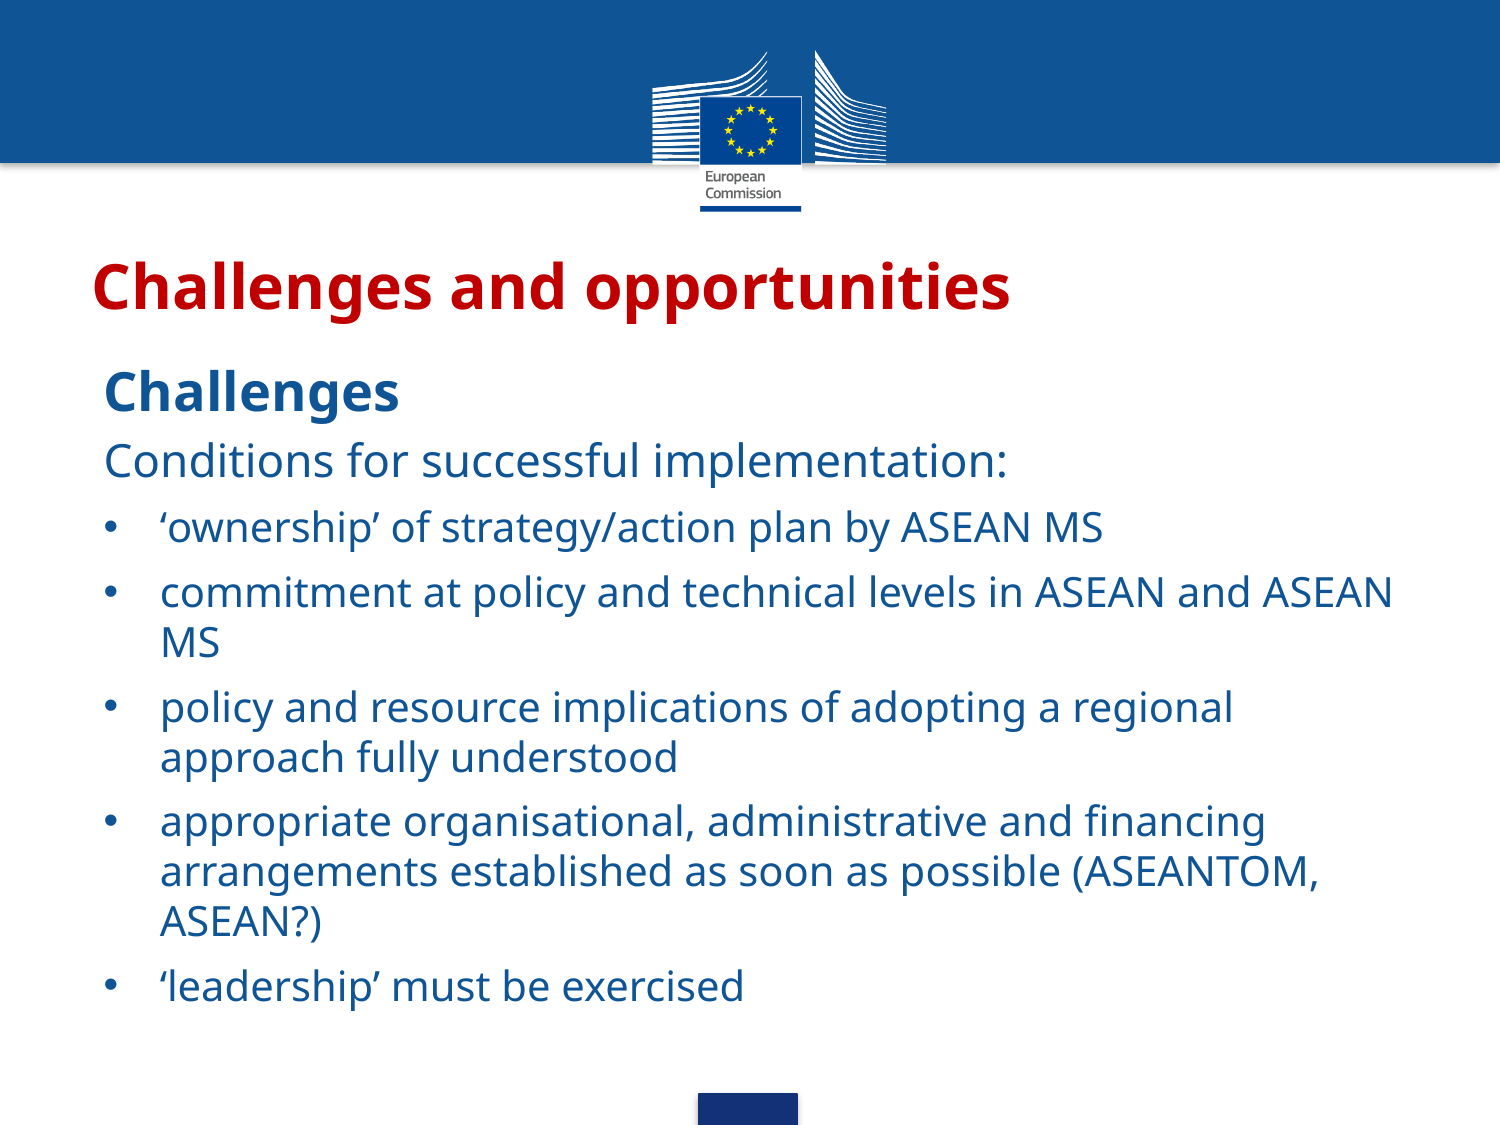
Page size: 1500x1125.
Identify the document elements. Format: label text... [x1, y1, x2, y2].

title Challenges and opportunities [76, 207, 1427, 362]
list Challenges Conditions for successful implementation: ‘ownership’ of strategy/action plan by ASEAN MS commitment at policy and technical levels in ASEAN and ASEAN MS policy and resource implications of adopting a regional approach fully understood appropriate organisational, administrative and financing arrangements established as soon as possible (ASEANTOM, ASEAN?) ‘leadership’ must be exercised [88, 349, 1439, 947]
